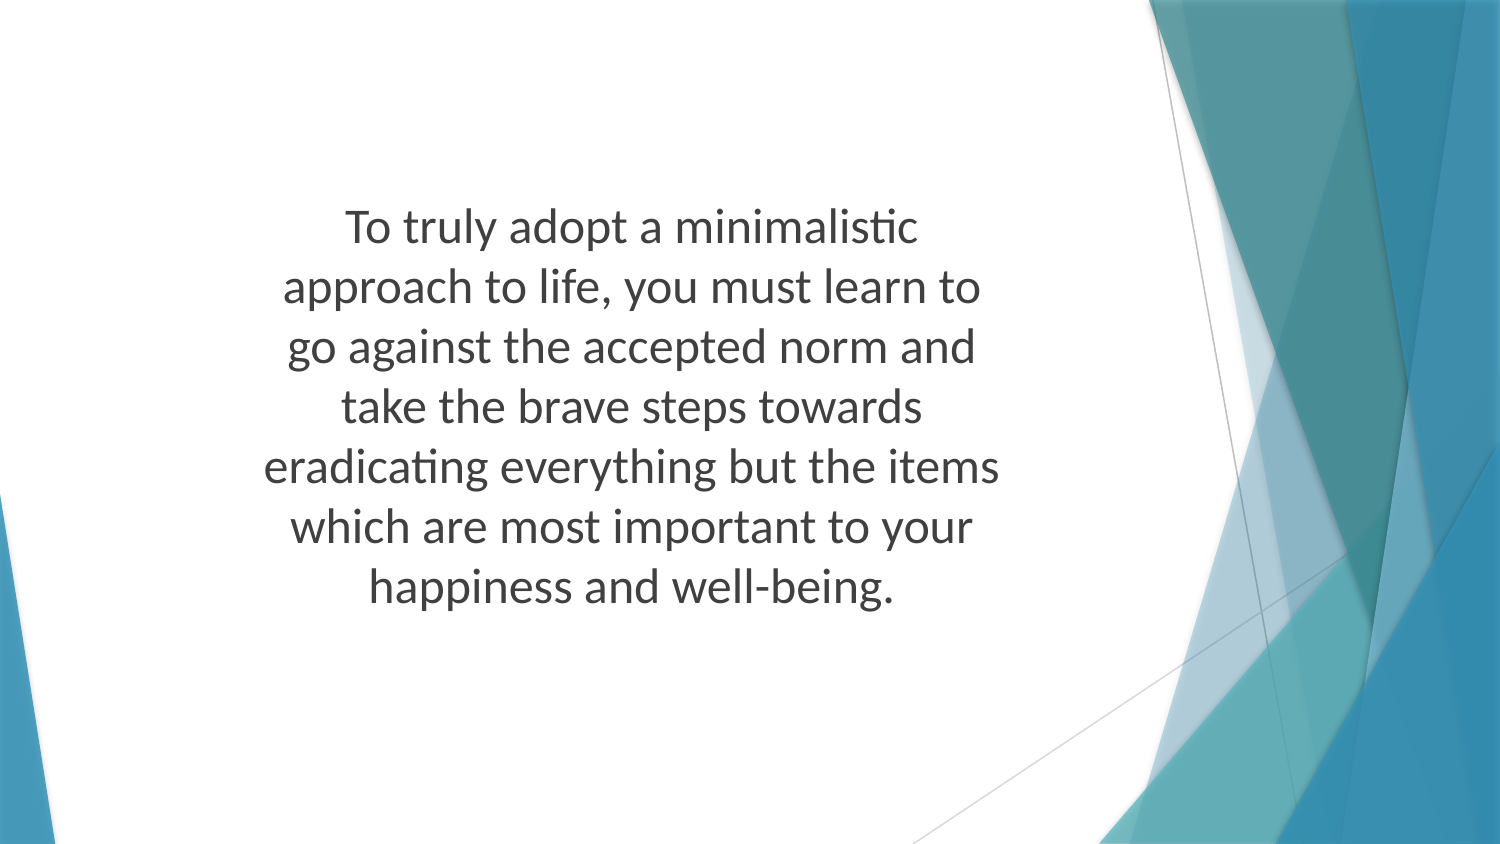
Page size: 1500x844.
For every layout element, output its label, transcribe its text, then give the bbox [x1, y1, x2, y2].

list To truly adopt a minimalistic approach to life, you must learn to go against the accepted norm and take the brave steps towards eradicating everything but the items which are most important to your happiness and well-being. [242, 185, 1022, 659]
